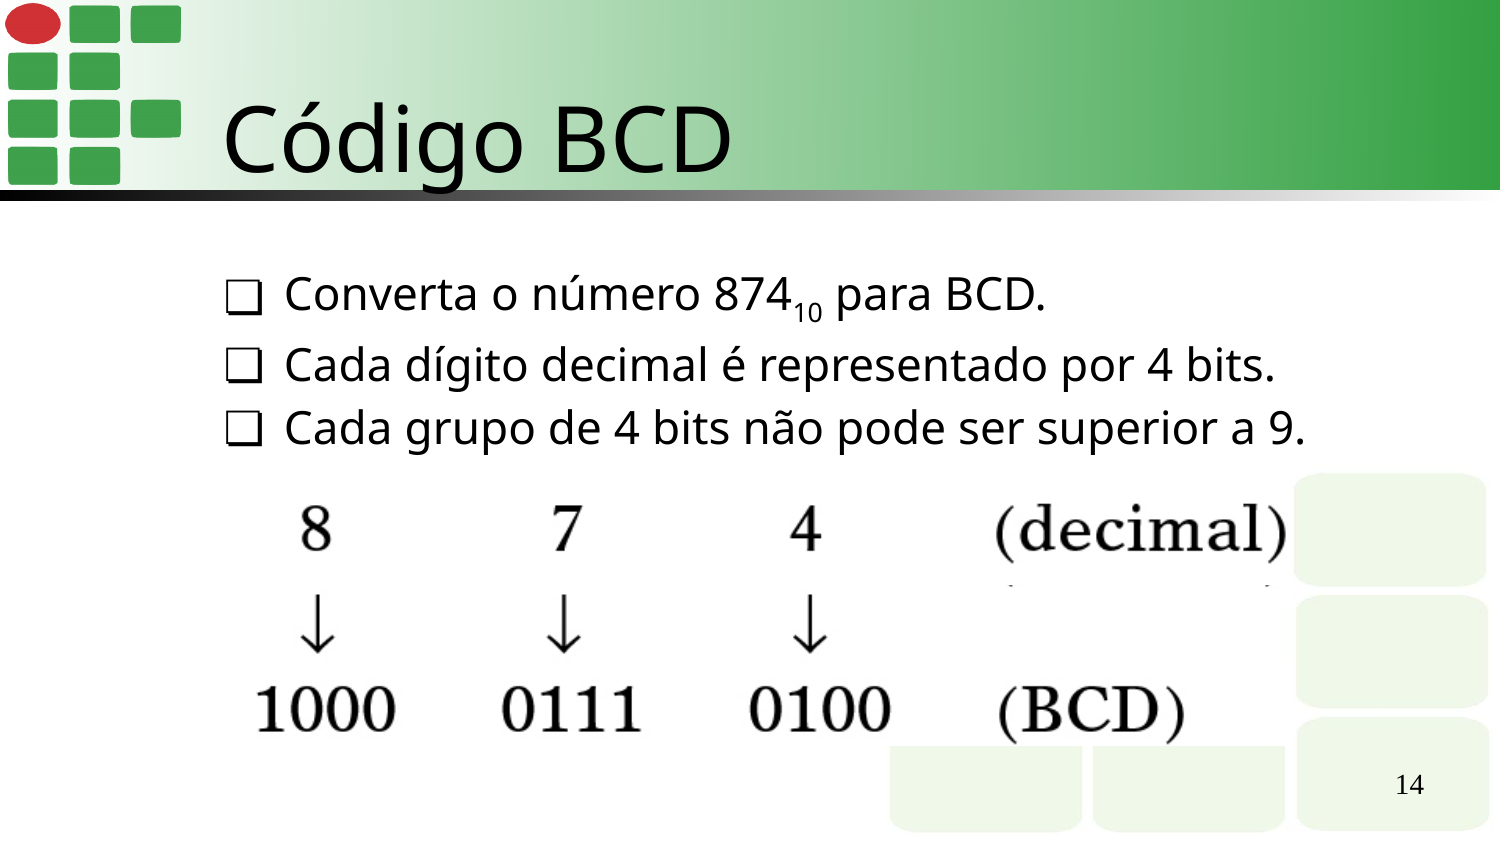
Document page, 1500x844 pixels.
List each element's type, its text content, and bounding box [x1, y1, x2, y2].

picture [5, 3, 181, 185]
text_box Código BCD [206, 26, 1468, 207]
slide_number ‹#› [1368, 768, 1425, 827]
text_box Converta o número 87410 para BCD. Cada dígito decimal é representado por 4 bits. Cada grupo de 4 bits não pode ser superior a 9. [193, 248, 1468, 449]
picture [249, 441, 1495, 835]
